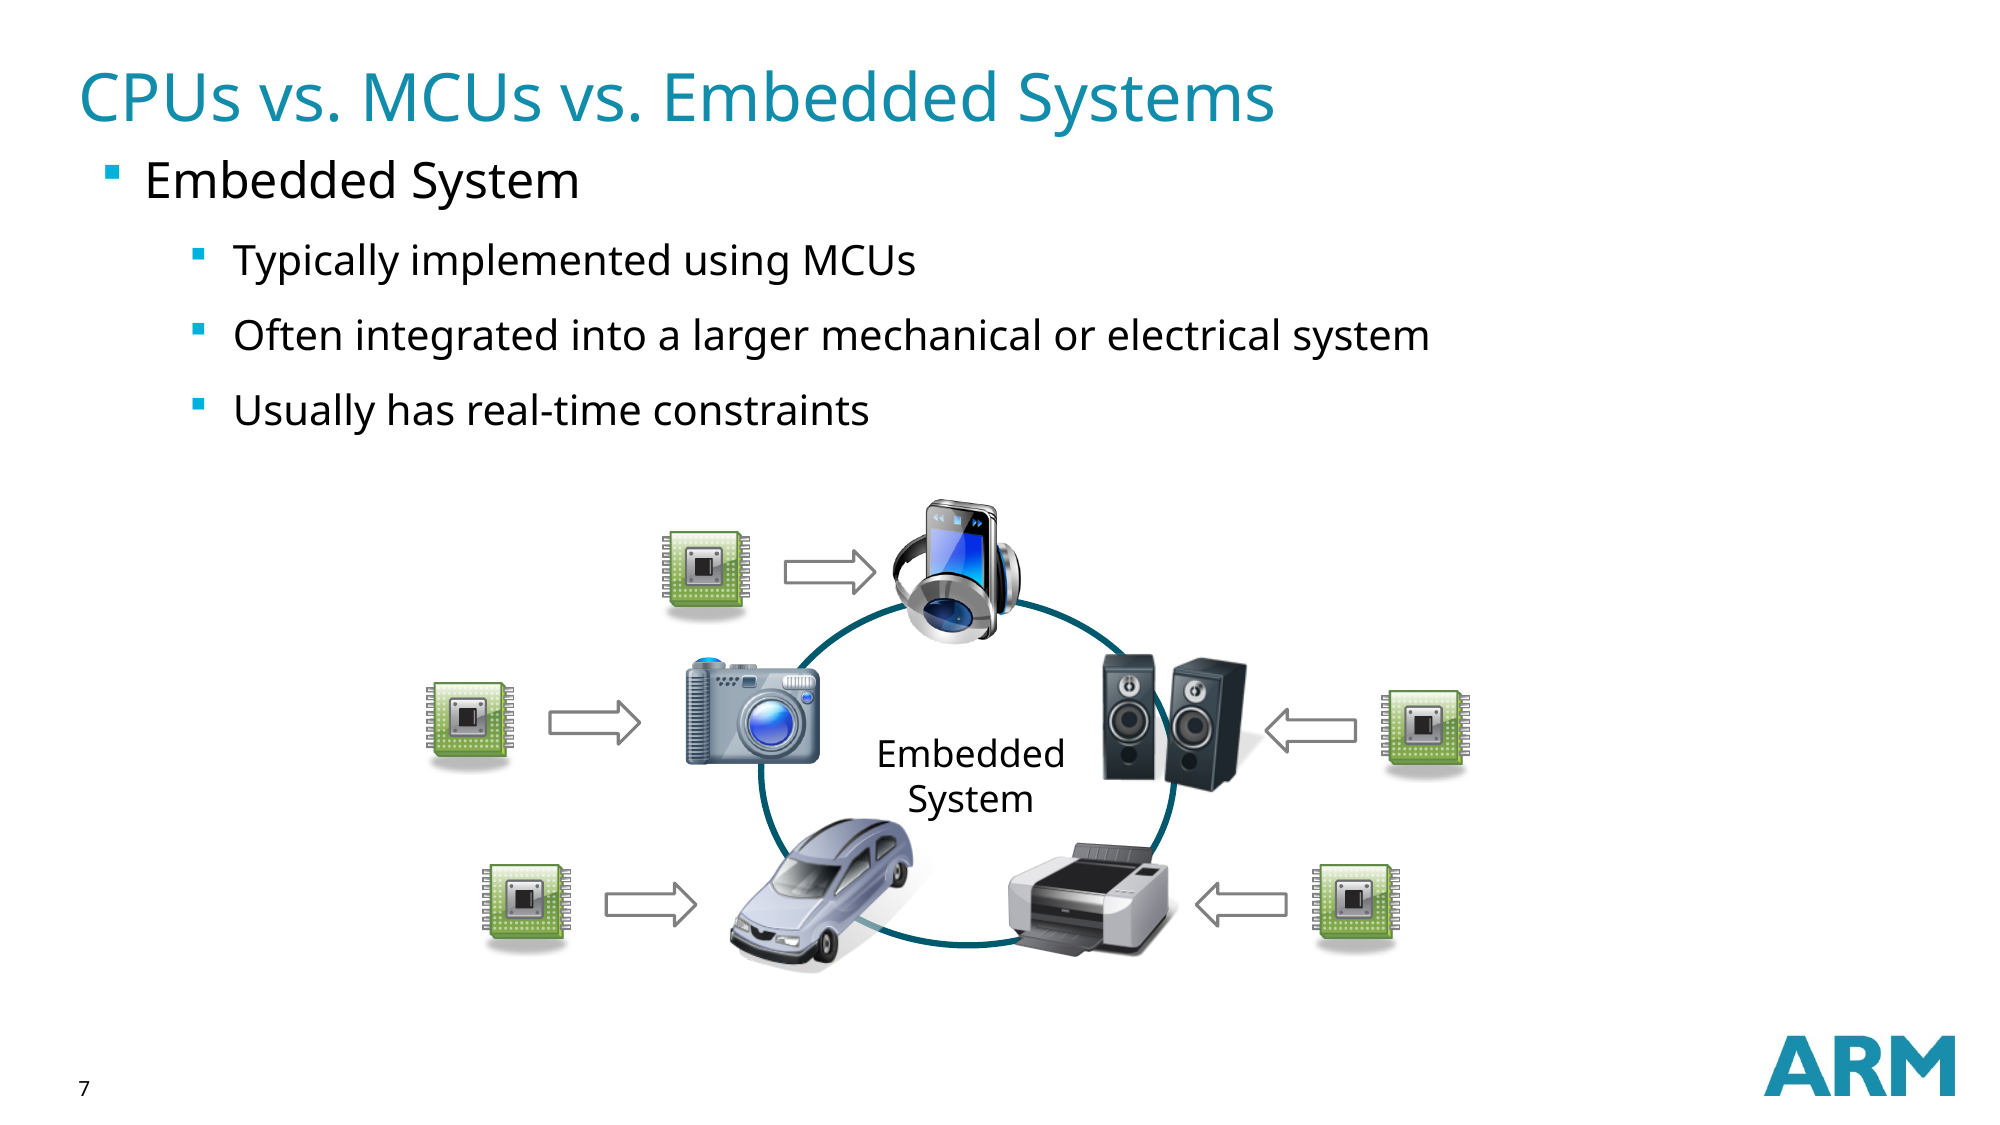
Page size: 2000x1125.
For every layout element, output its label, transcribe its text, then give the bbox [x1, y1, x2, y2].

title CPUs vs. MCUs vs. Embedded Systems [78, 55, 1910, 150]
picture [1763, 1035, 1955, 1096]
list Embedded System Typically implemented using MCUs Often integrated into a larger mechanical or electrical system Usually has real-time constraints [101, 148, 1477, 515]
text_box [418, 498, 1477, 1012]
